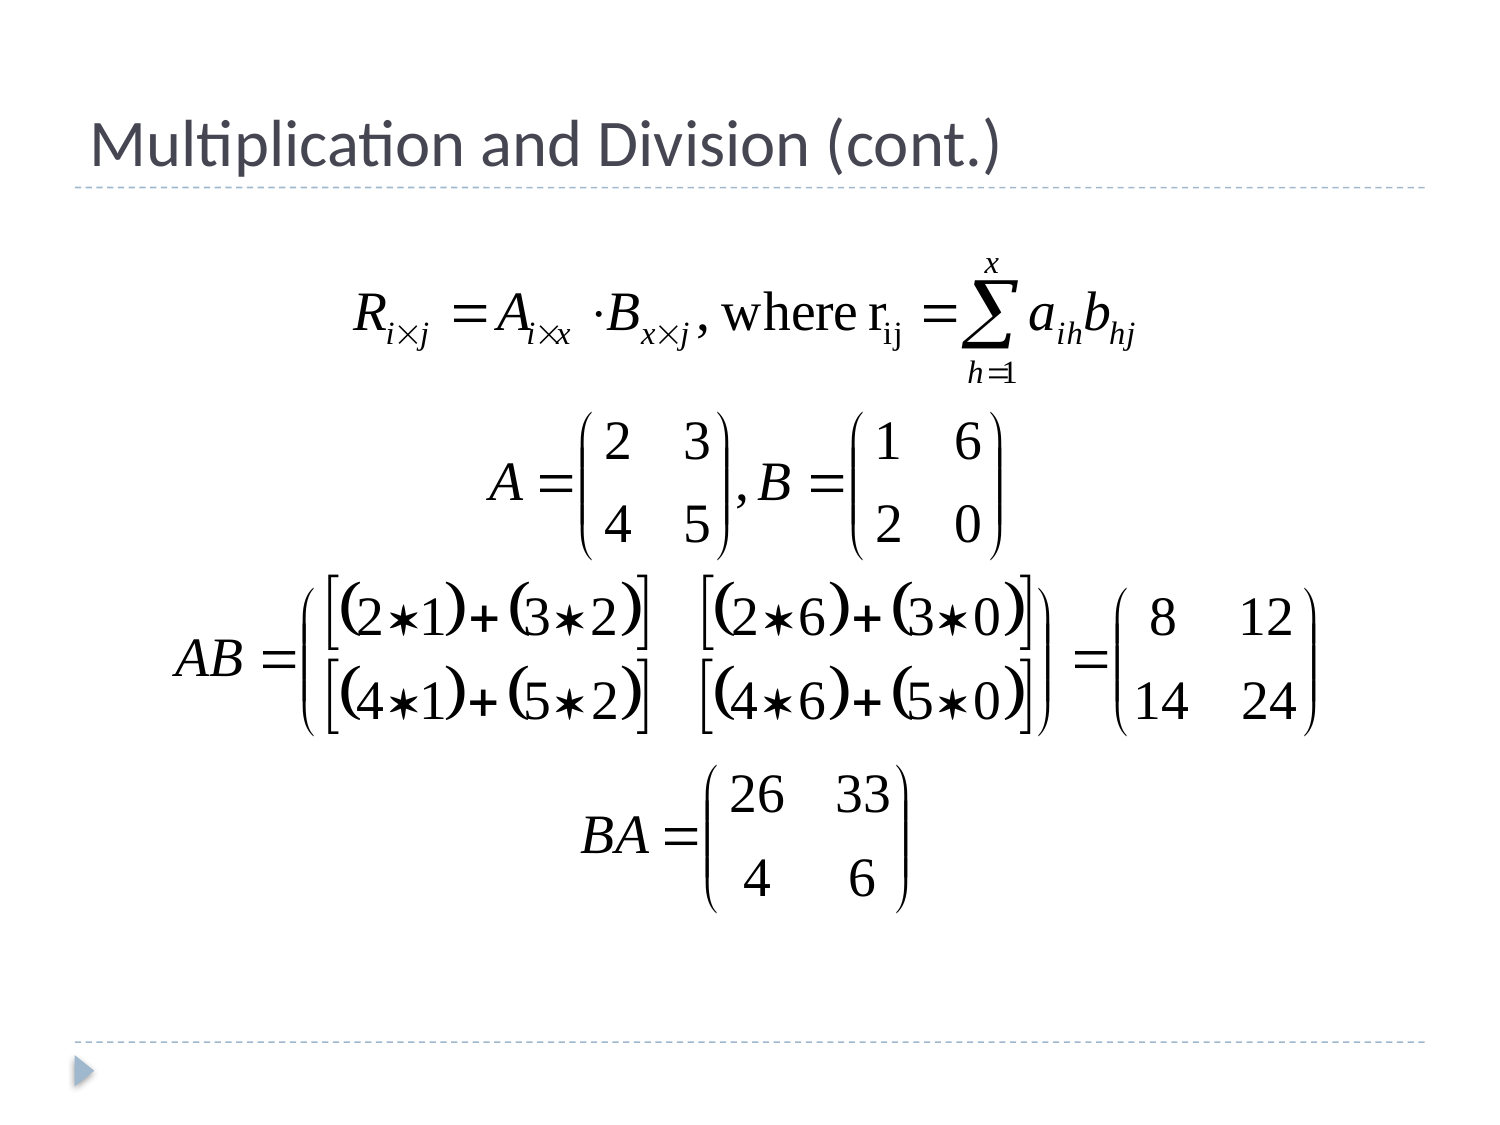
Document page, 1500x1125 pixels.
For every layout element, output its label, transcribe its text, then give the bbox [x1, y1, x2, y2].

title Multiplication and Division (cont.) [75, 24, 1425, 188]
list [162, 237, 1334, 926]
